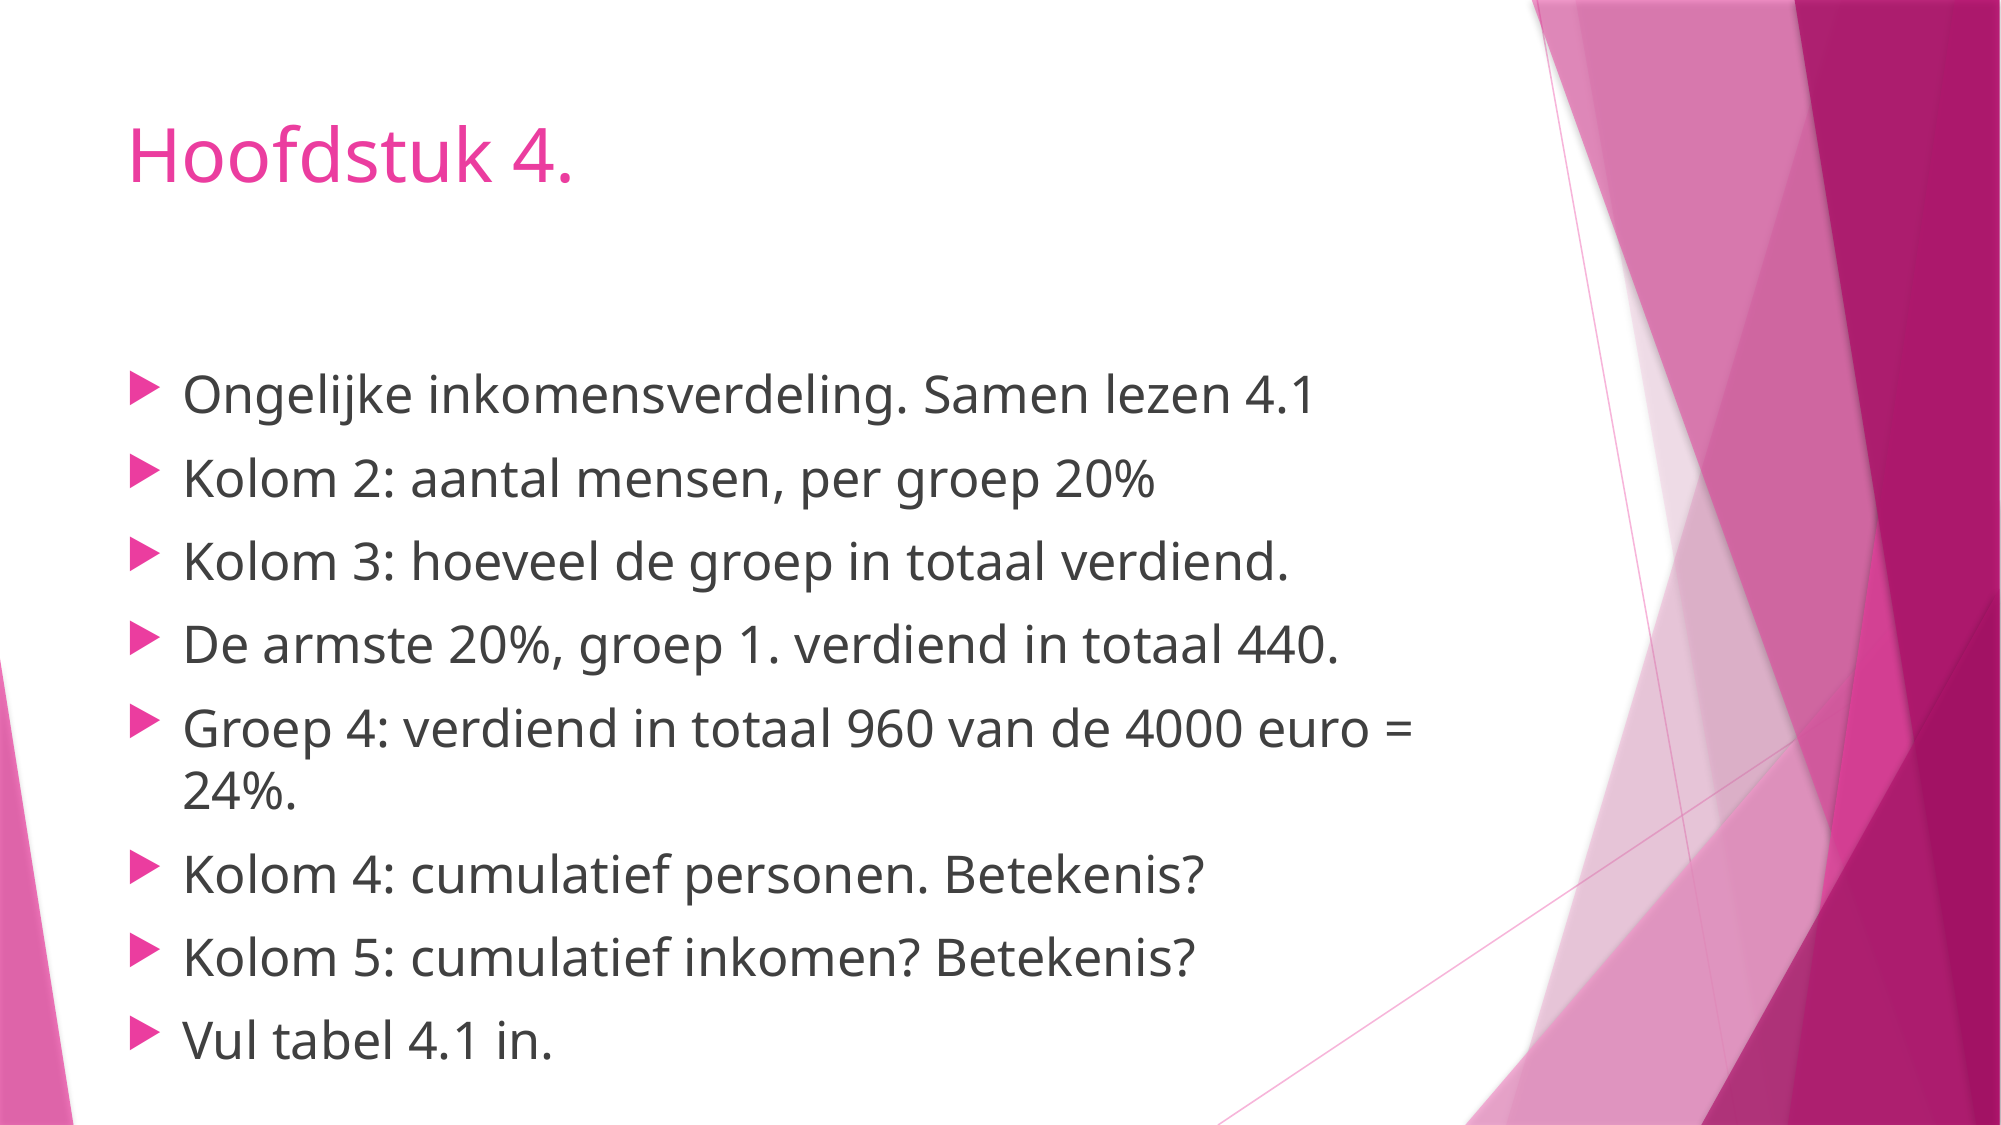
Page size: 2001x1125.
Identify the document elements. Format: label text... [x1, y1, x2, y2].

list Ongelijke inkomensverdeling. Samen lezen 4.1 Kolom 2: aantal mensen, per groep 20% Kolom 3: hoeveel de groep in totaal verdiend. De armste 20%, groep 1. verdiend in totaal 440. Groep 4: verdiend in totaal 960 van de 4000 euro = 24%. Kolom 4: cumulatief personen. Betekenis? Kolom 5: cumulatief inkomen? Betekenis? Vul tabel 4.1 in. [111, 354, 1522, 992]
title Hoofdstuk 4. [111, 99, 1522, 317]
